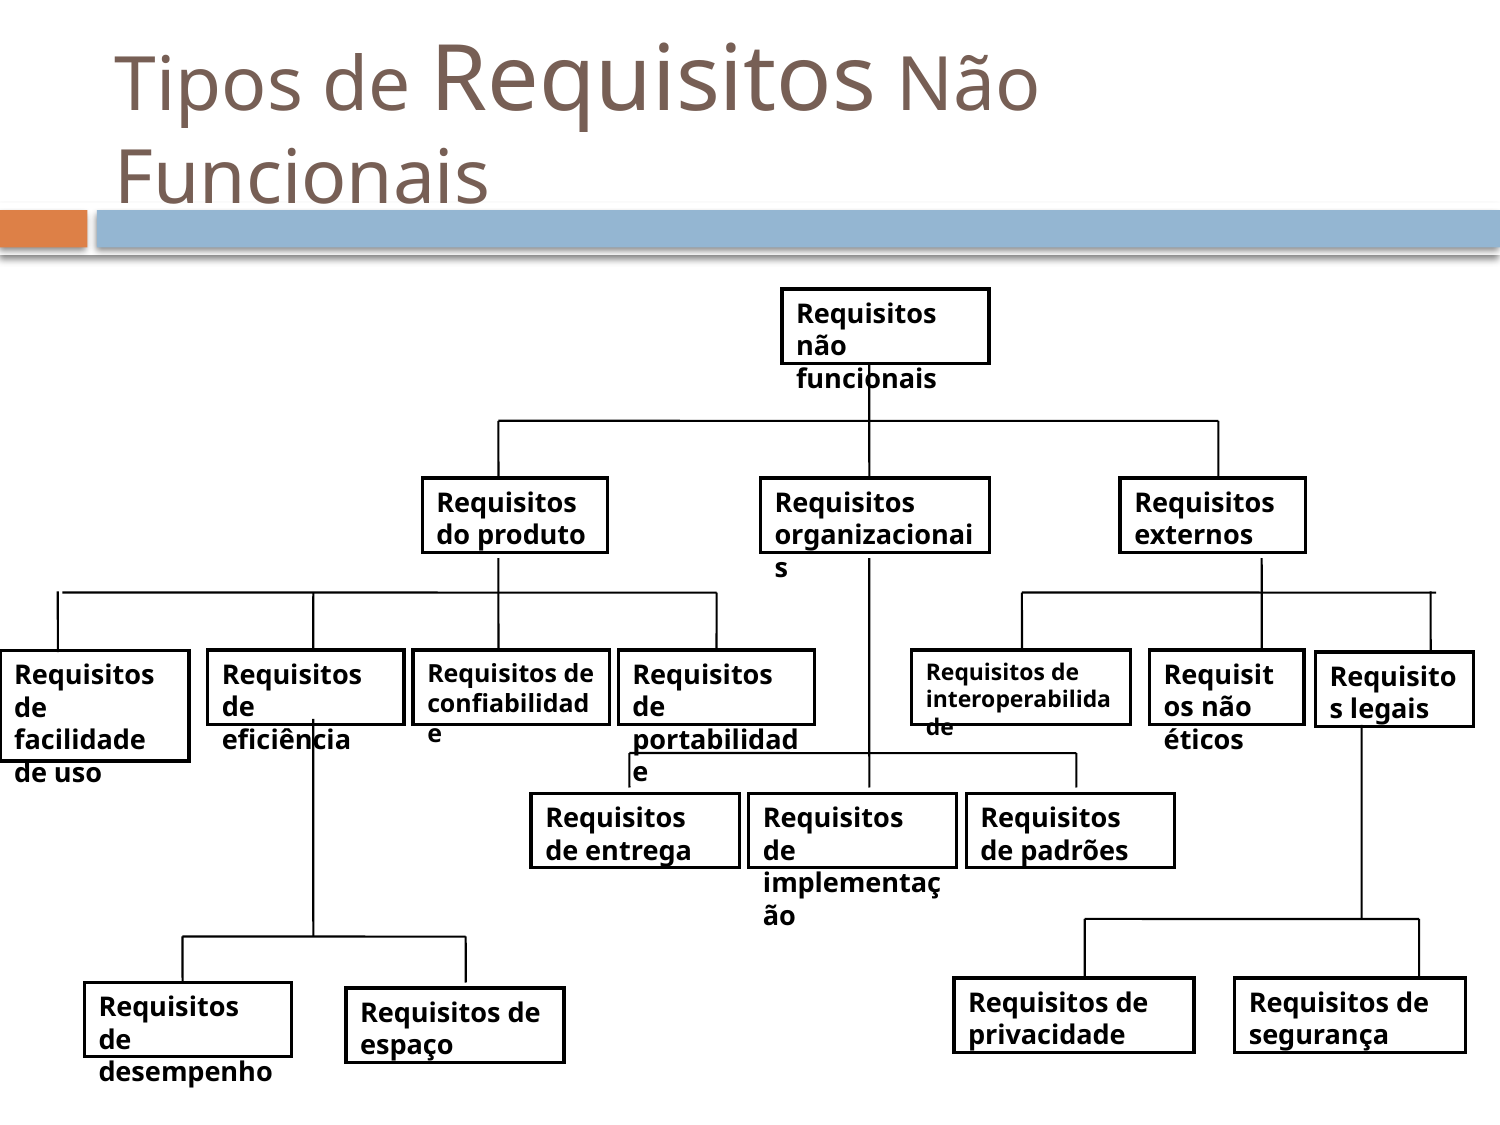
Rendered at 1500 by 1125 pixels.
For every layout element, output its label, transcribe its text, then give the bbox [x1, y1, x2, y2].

title Tipos de Requisitos Não Funcionais [100, 37, 1438, 200]
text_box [0, 288, 1474, 1063]
